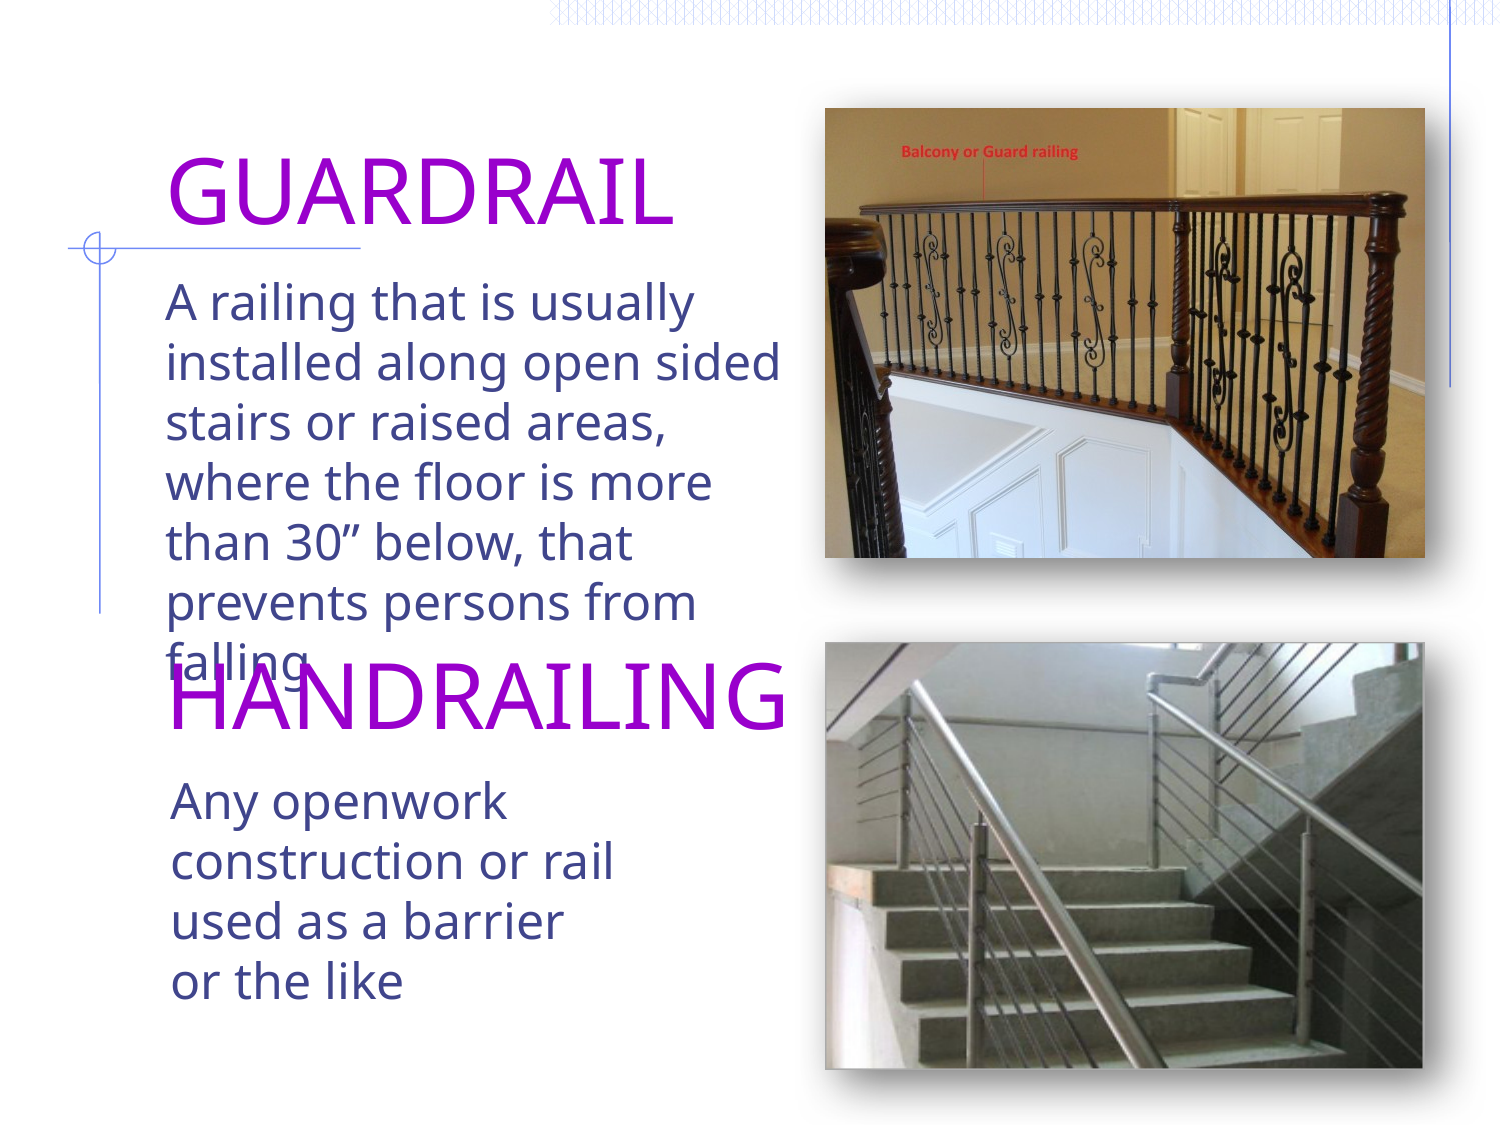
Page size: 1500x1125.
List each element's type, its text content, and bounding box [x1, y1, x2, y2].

list A railing that is usually installed along open sided stairs or raised areas, where the floor is more than 30” below, that prevents persons from falling [150, 262, 807, 500]
picture [824, 107, 1426, 559]
list HANDRAILING [150, 500, 825, 755]
picture [824, 642, 1426, 1071]
list GUARDRAIL [150, 99, 738, 250]
list Any openwork construction or rail used as a barrier or the like [155, 762, 638, 1075]
